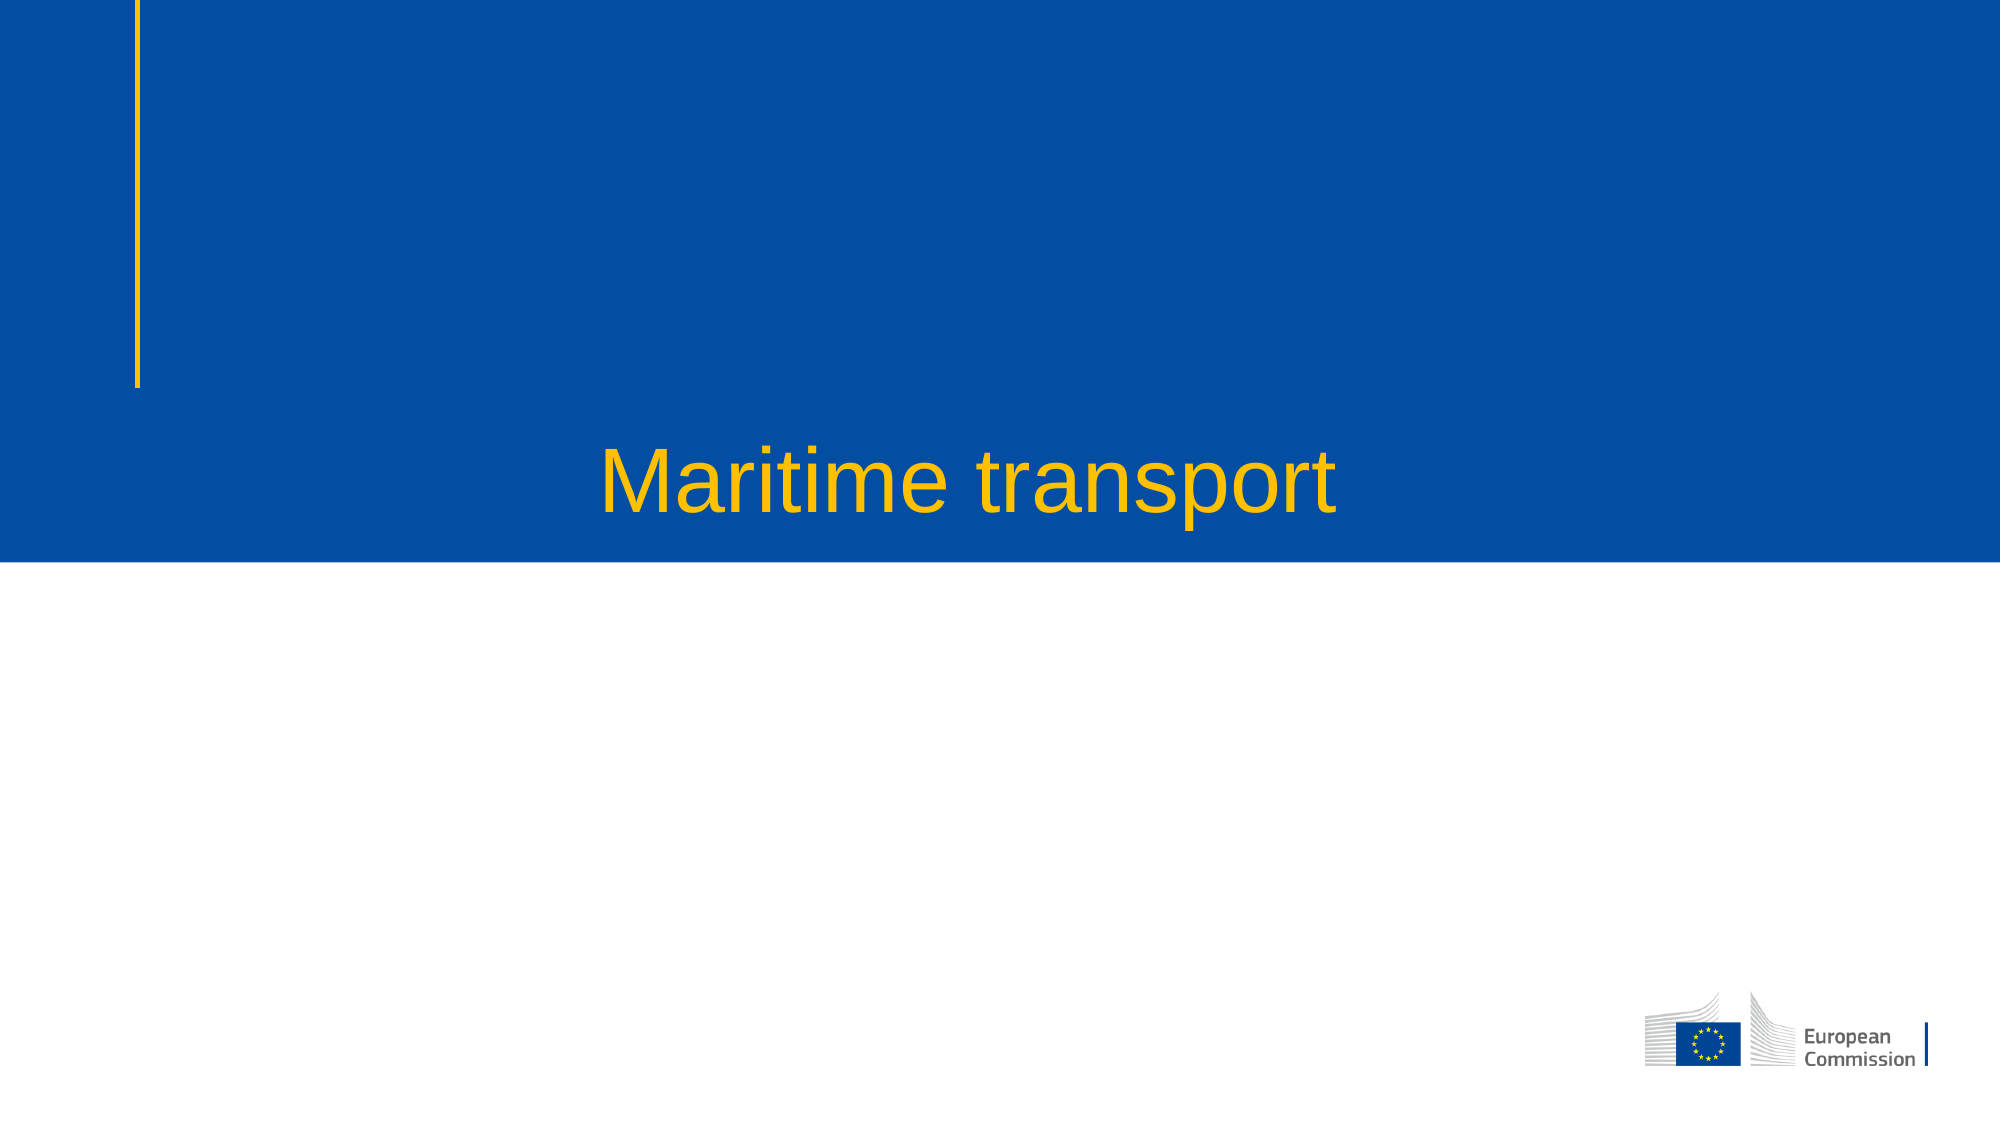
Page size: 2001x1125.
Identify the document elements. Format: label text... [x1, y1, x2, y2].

picture [1645, 991, 1928, 1066]
text_box Maritime transport [583, 413, 1354, 539]
